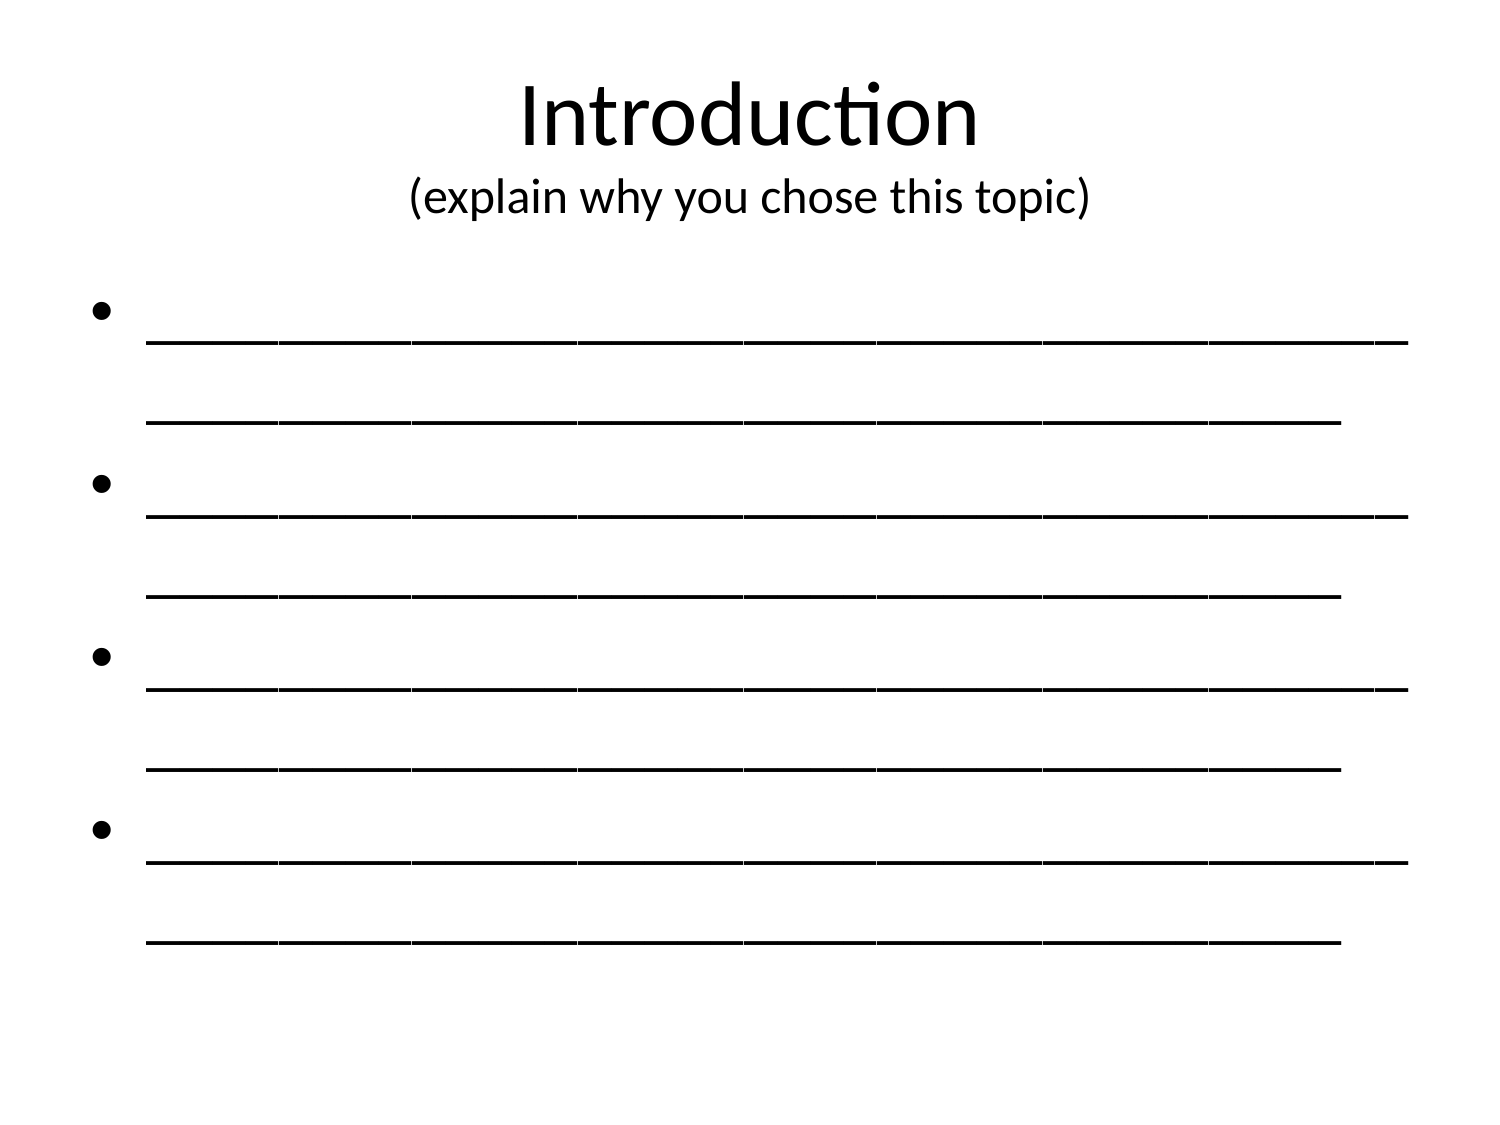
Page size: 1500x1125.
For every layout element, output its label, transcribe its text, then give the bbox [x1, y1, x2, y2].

list __________________________________________________________________________ __________________________________________________________________________ __________________________________________________________________________ __________________________________________________________________________ [75, 262, 1425, 1005]
title Introduction (explain why you chose this topic) [75, 45, 1425, 233]
